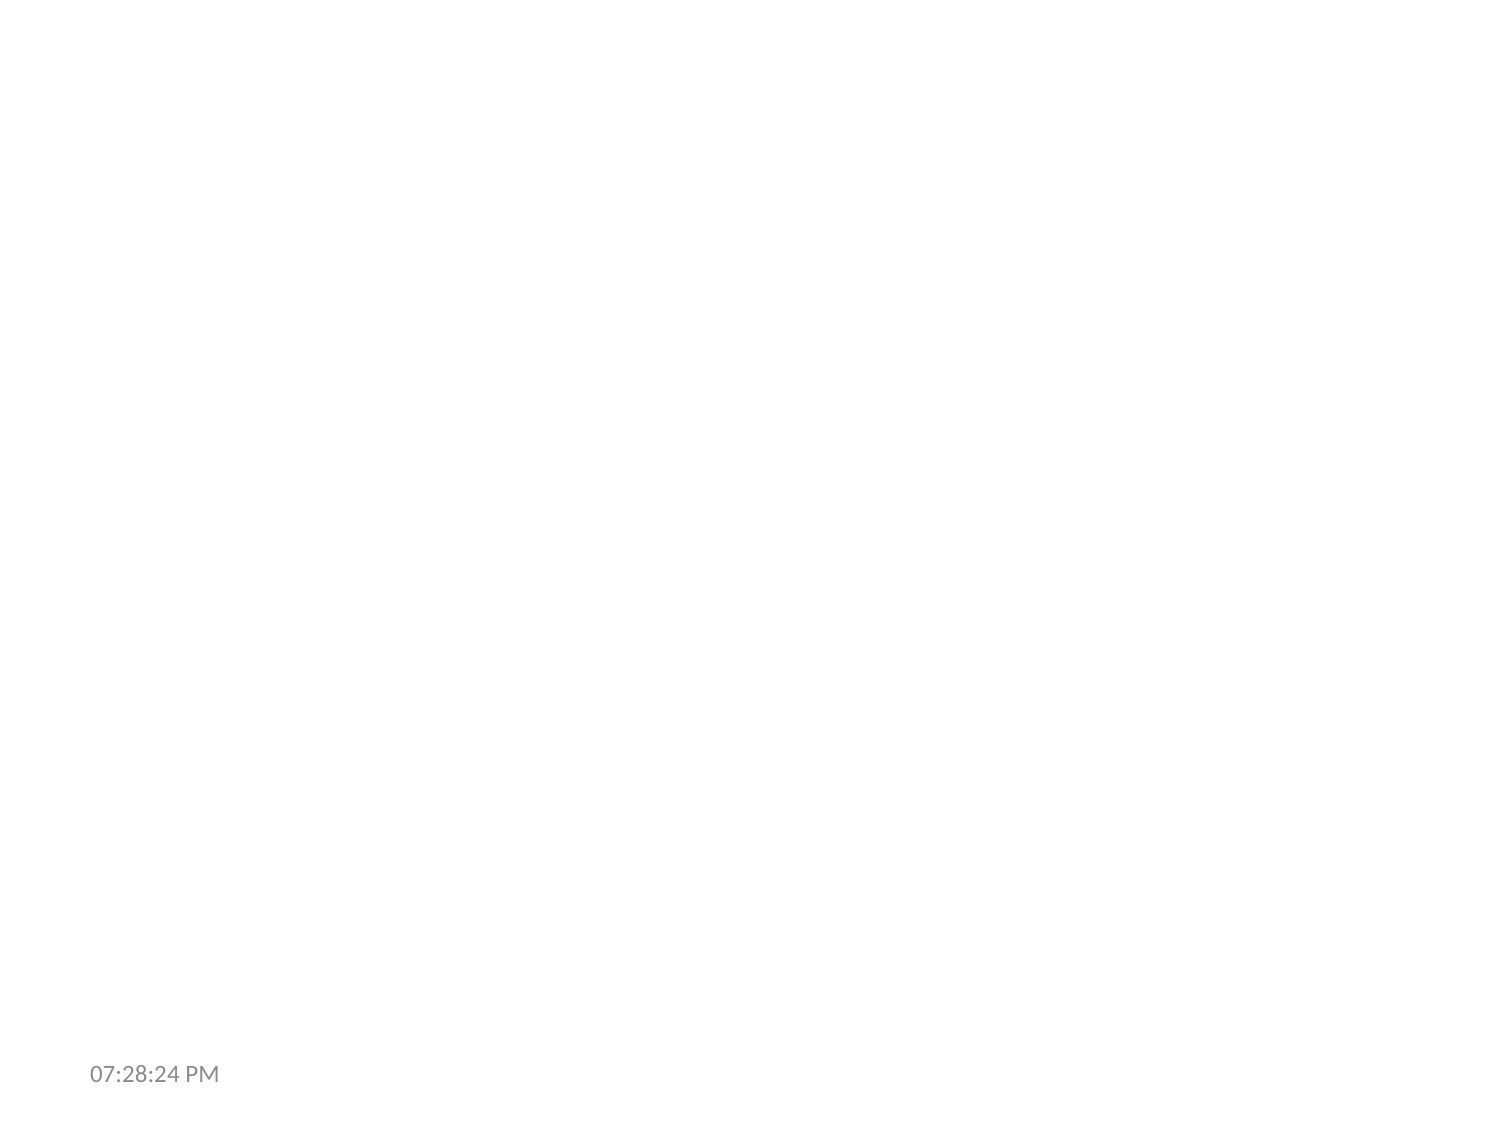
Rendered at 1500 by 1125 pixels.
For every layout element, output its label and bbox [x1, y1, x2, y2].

slide_number [75, 1042, 425, 1103]
